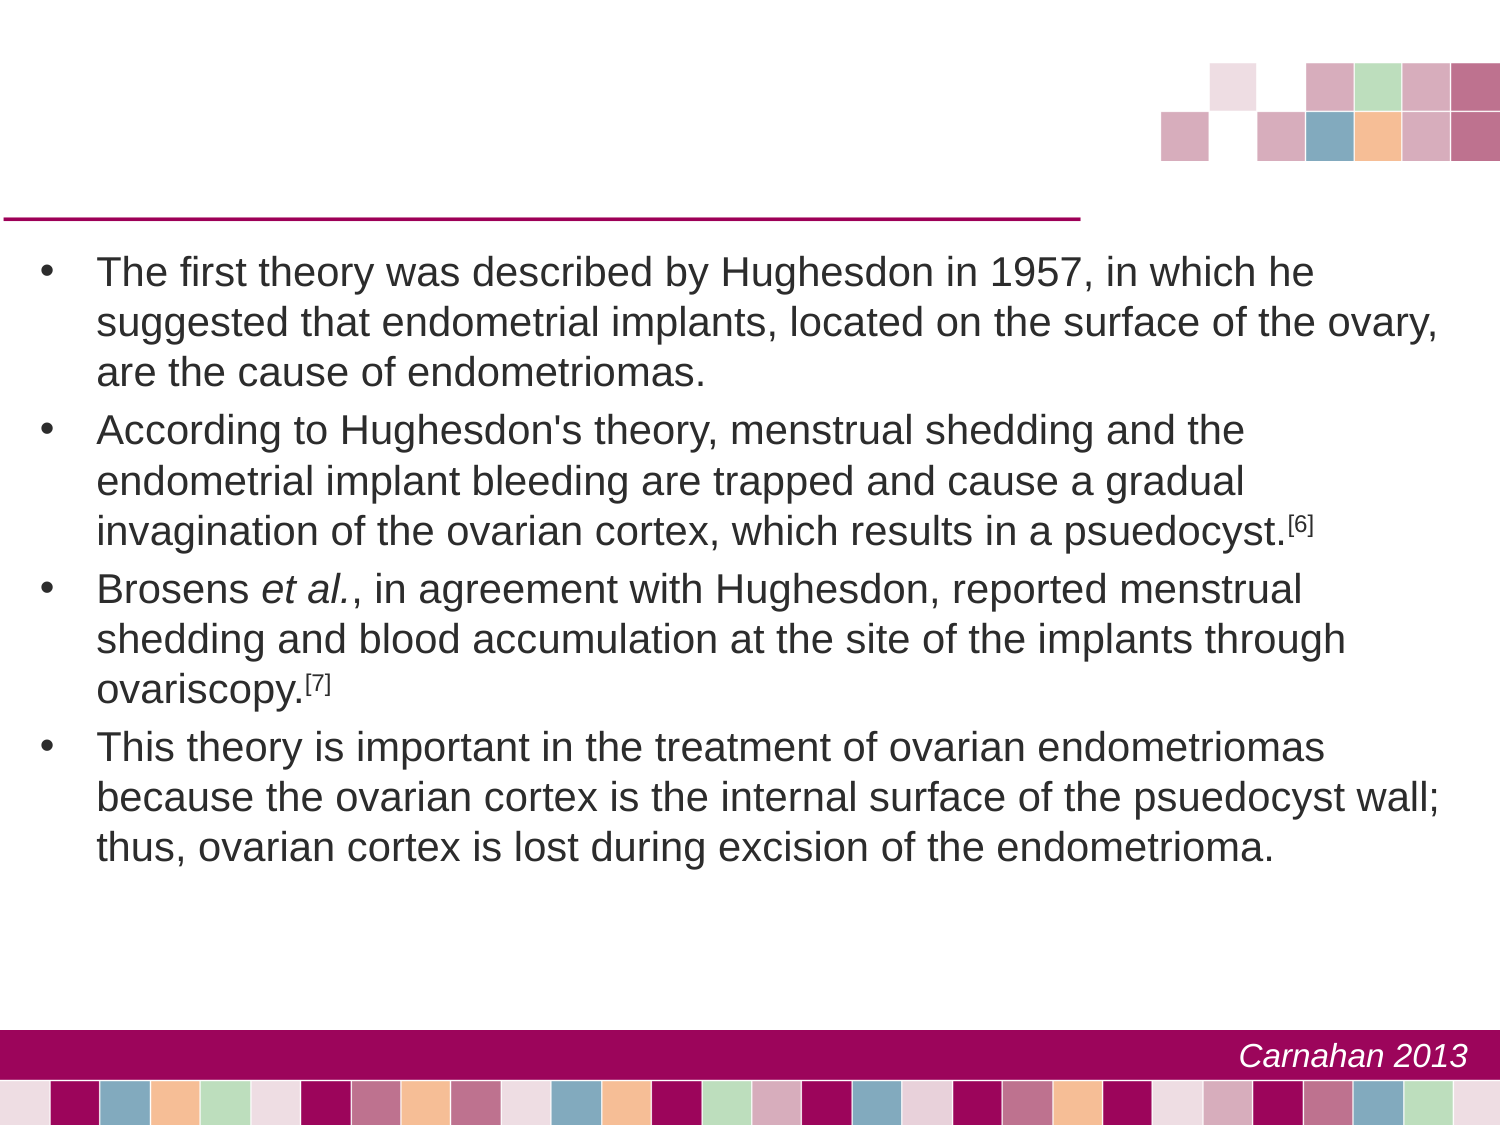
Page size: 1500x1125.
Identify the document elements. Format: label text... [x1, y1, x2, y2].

list The first theory was described by Hughesdon in 1957, in which he suggested that endometrial implants, located on the surface of the ovary, are the cause of endometriomas. According to Hughesdon's theory, menstrual shedding and the endometrial implant bleeding are trapped and cause a gradual invagination of the ovarian cortex, which results in a psuedocyst.[6] Brosens et al., in agreement with Hughesdon, reported menstrual shedding and blood accumulation at the site of the implants through ovariscopy.[7] This theory is important in the treatment of ovarian endometriomas because the ovarian cortex is the internal surface of the psuedocyst wall; thus, ovarian cortex is lost during excision of the endometrioma. [24, 237, 1476, 1013]
picture [0, 212, 1088, 227]
picture [0, 1030, 1500, 1125]
picture [1149, 62, 1500, 161]
text_box Carnahan 2013 [1223, 1026, 1483, 1082]
